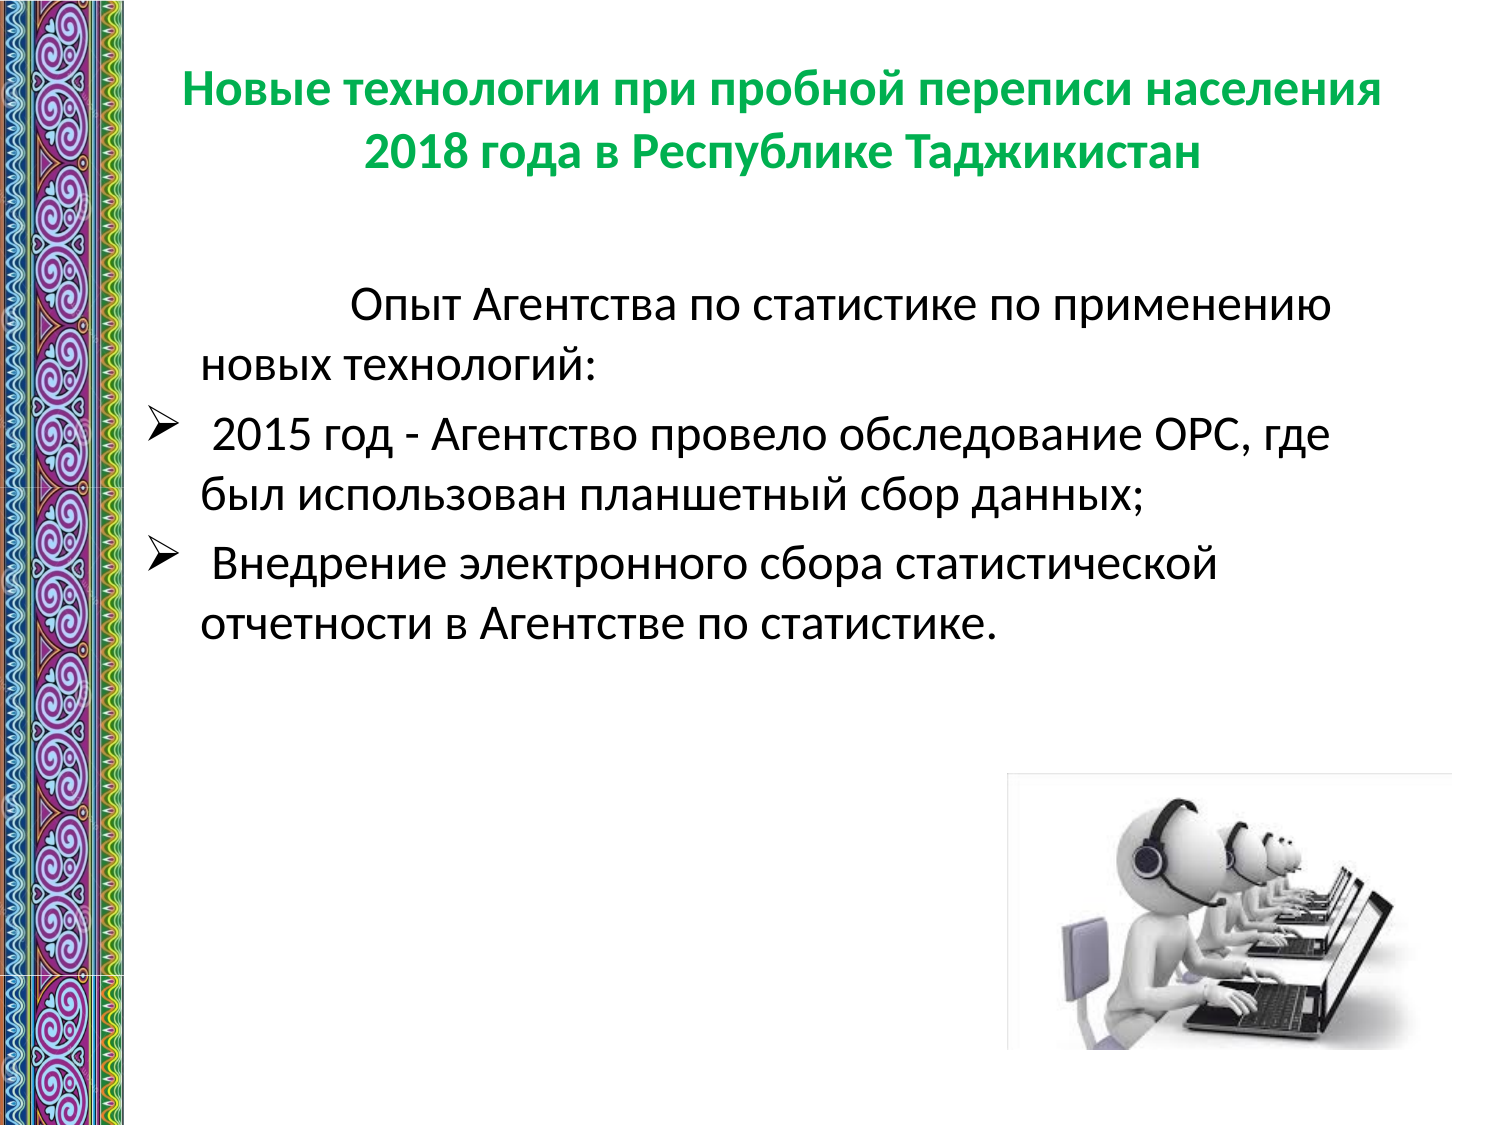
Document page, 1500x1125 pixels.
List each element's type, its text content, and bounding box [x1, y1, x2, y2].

picture [1007, 773, 1452, 1051]
title Новые технологии при пробной переписи населения 2018 года в Республике Таджикистан [140, 45, 1425, 188]
list Опыт Агентства по статистике по применению новых технологий: 2015 год - Агентство провело обследование ОРС, где был использован планшетный сбор данных; Внедрение электронного сбора статистической отчетности в Агентстве по статистике. [129, 262, 1425, 1005]
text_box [0, 0, 125, 1125]
